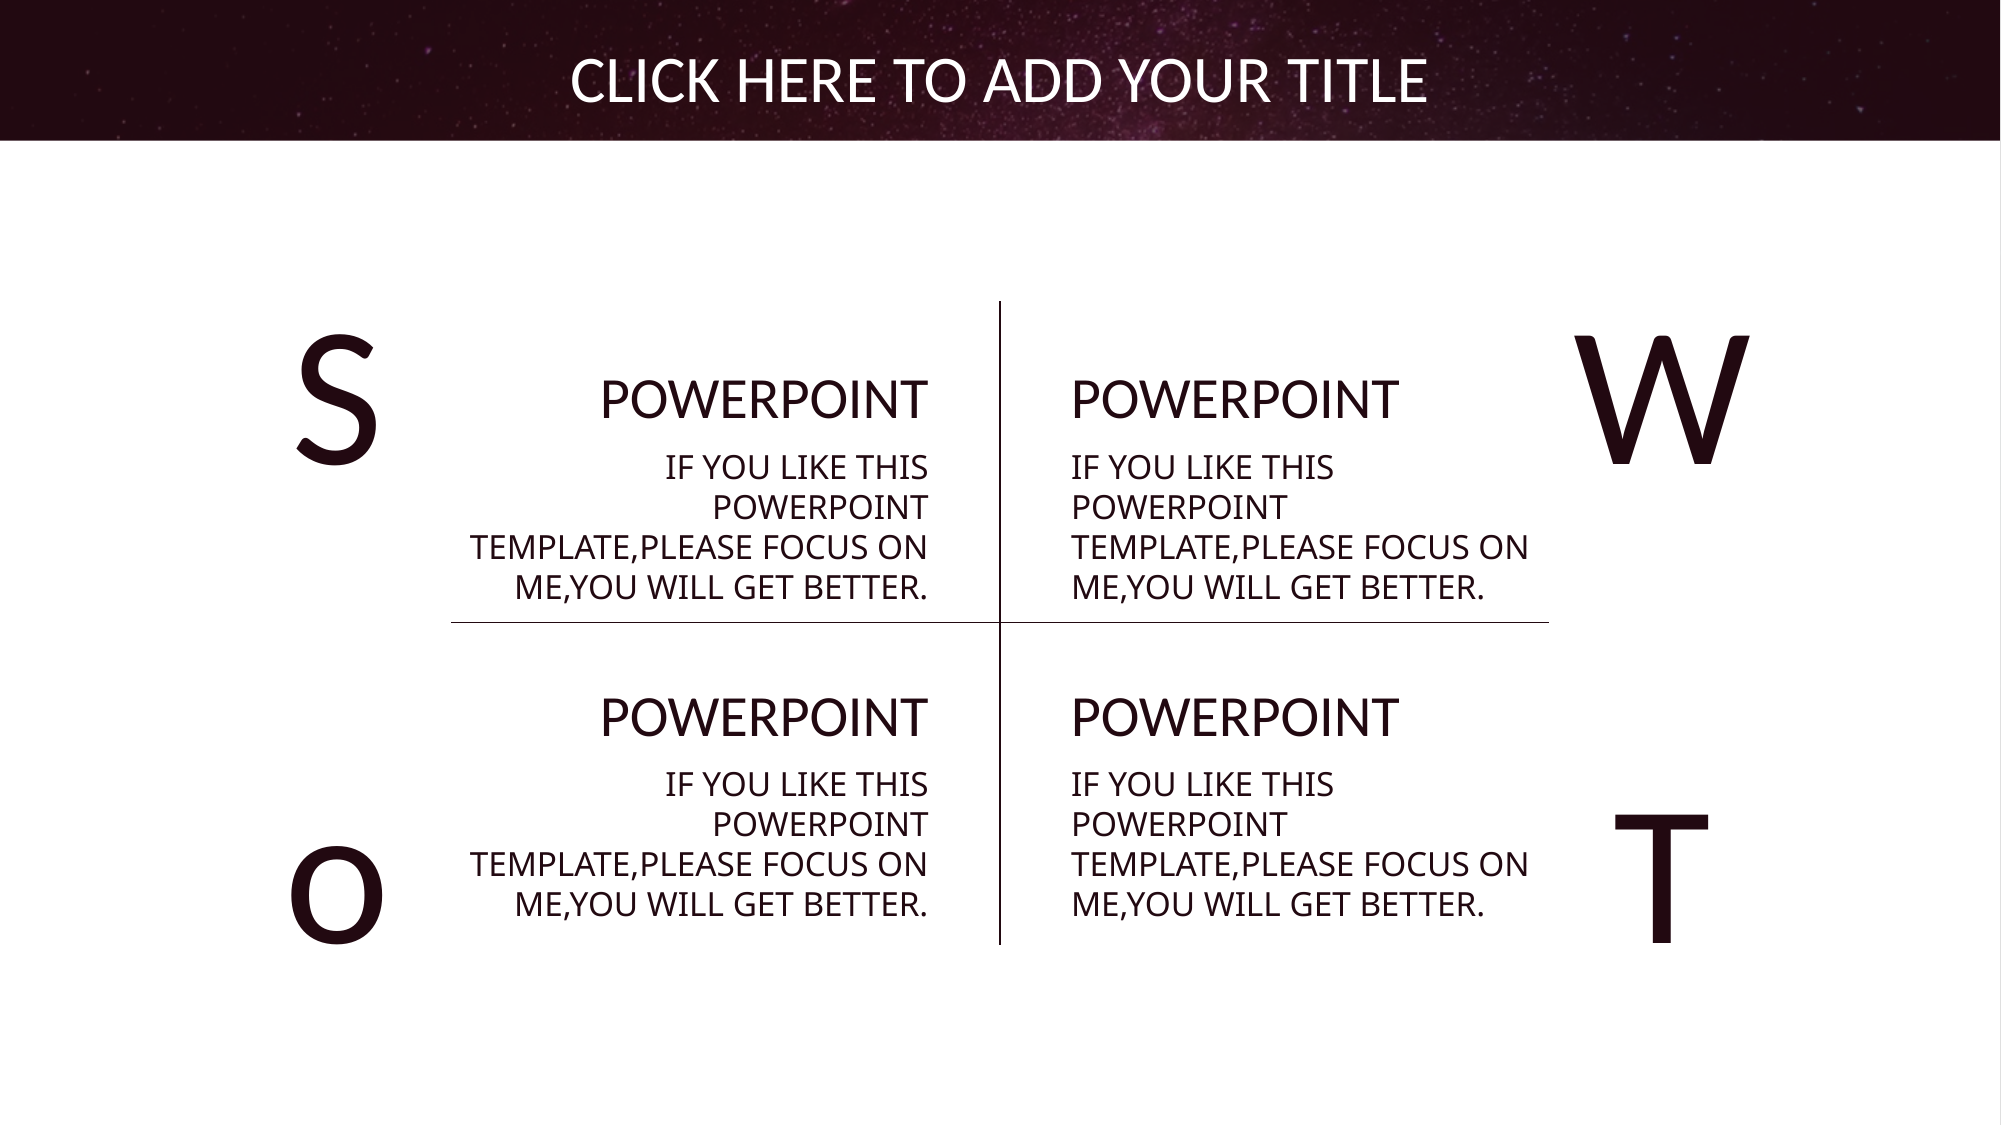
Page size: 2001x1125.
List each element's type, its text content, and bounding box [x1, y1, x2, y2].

text_box S [223, 257, 451, 512]
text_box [1056, 670, 1547, 893]
text_box CLICK HERE TO ADD YOUR TITLE [516, 28, 1484, 123]
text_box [453, 670, 944, 893]
text_box o [223, 736, 451, 991]
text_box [1056, 353, 1547, 576]
text_box W [1548, 257, 1777, 512]
text_box T [1548, 736, 1777, 991]
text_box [453, 353, 944, 576]
